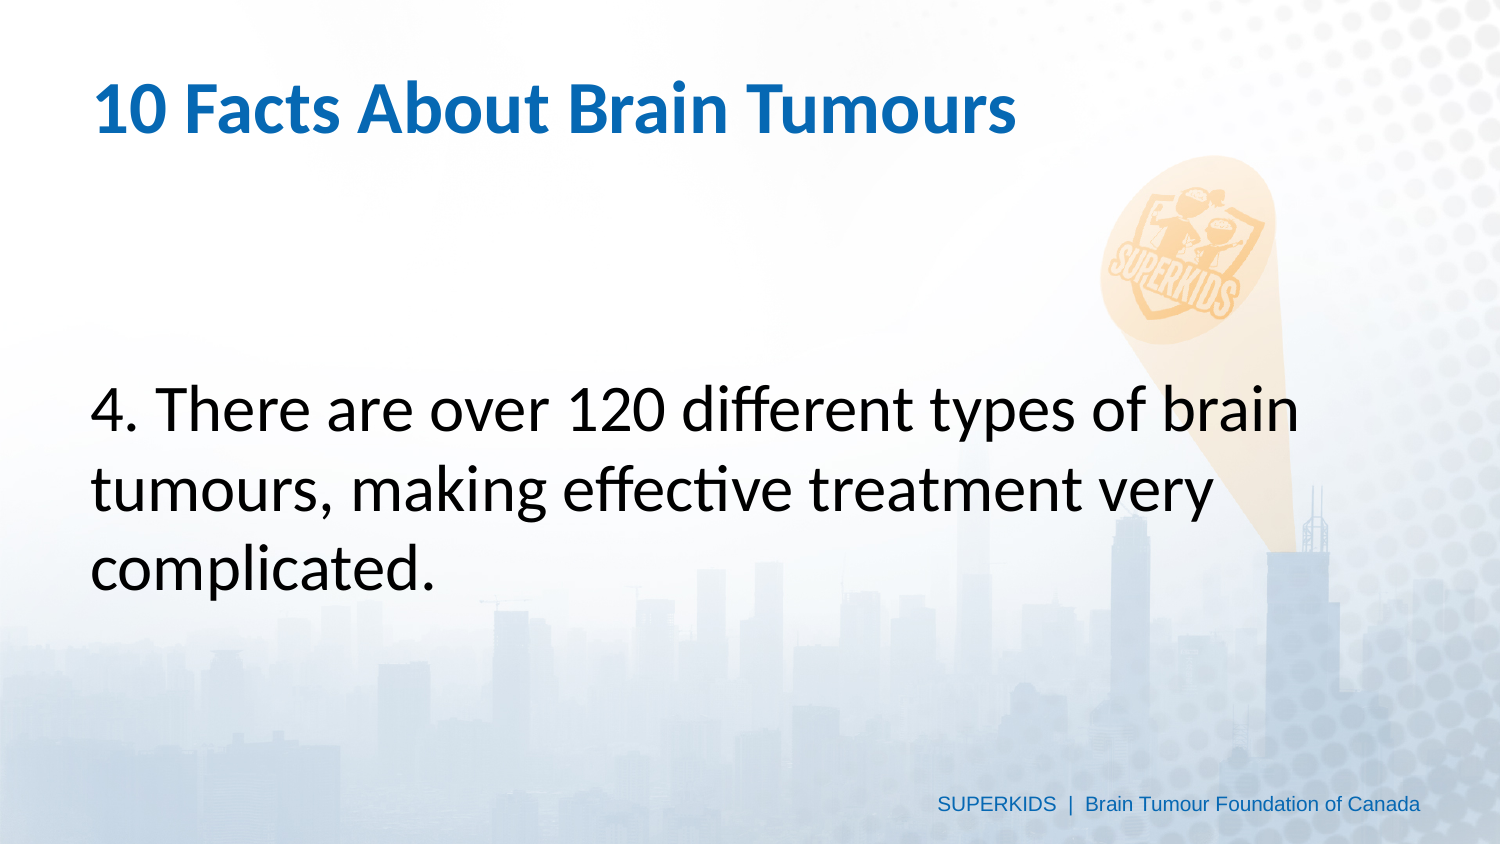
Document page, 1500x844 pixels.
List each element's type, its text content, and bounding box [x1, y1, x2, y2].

picture [0, 0, 1500, 844]
title 10 Facts About Brain Tumours [76, 33, 1426, 175]
list 4. There are over 120 different types of brain tumours, making effective treatment very complicated. [74, 196, 1426, 754]
